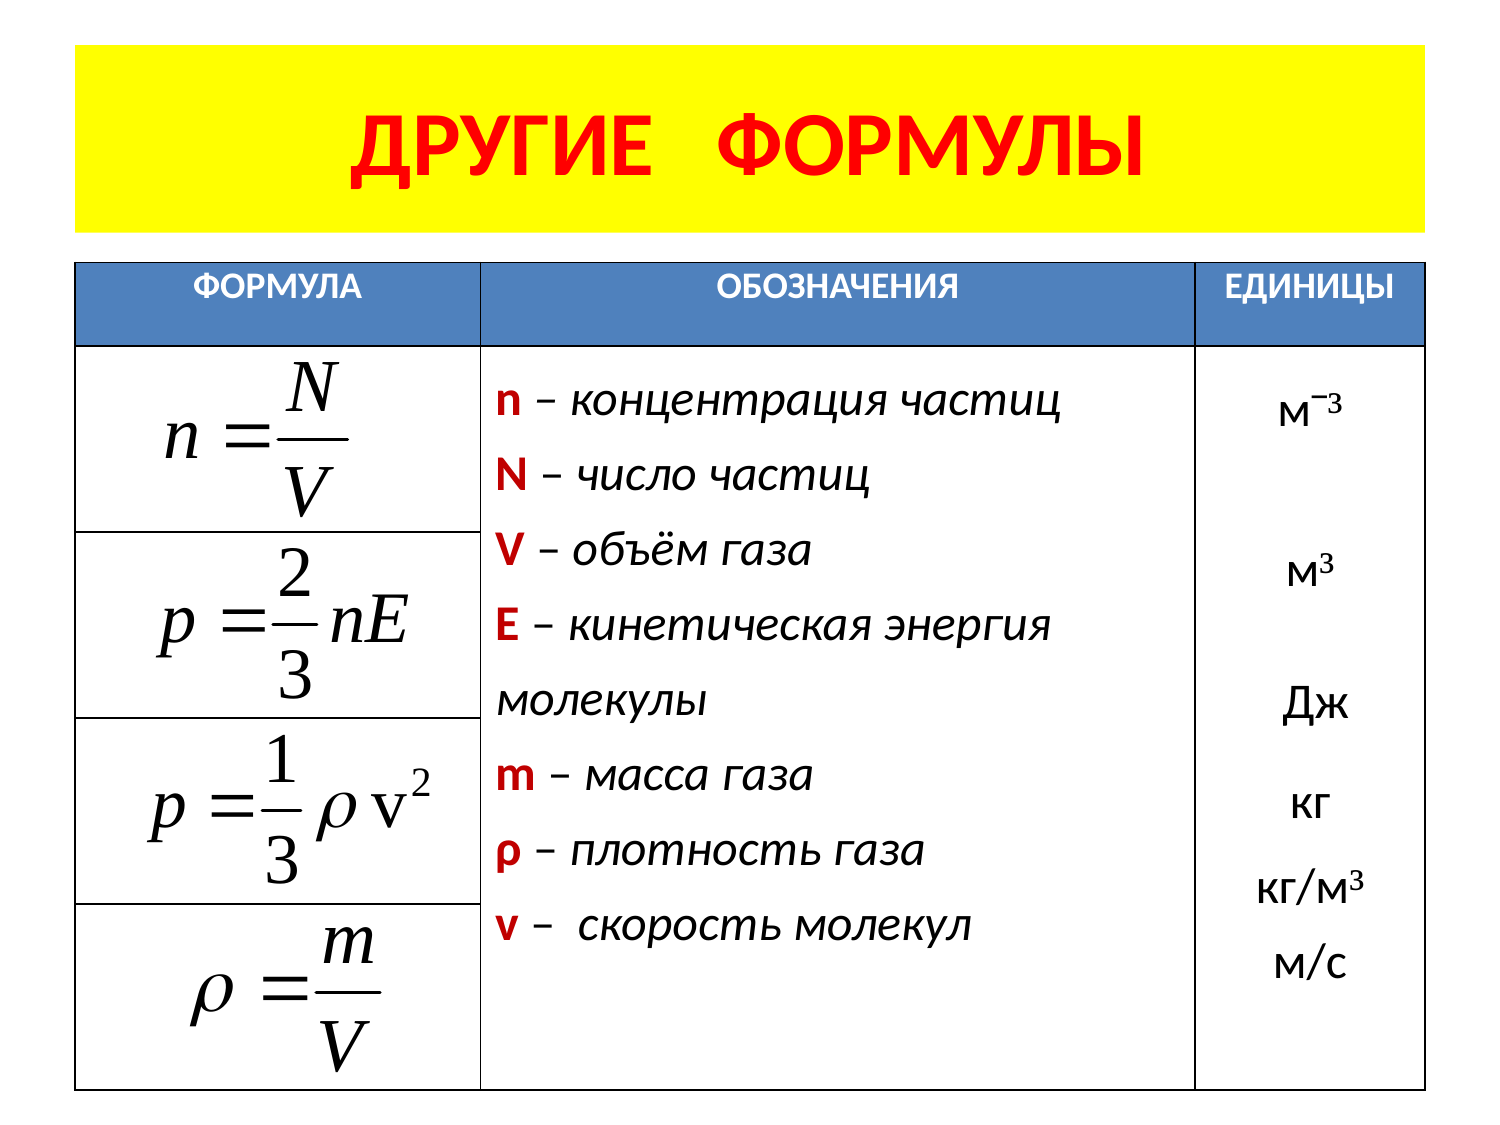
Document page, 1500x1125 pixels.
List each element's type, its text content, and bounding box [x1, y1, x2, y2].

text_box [140, 527, 426, 713]
table_cell [76, 347, 147, 531]
table_header ОБОЗНАЧЕНИЯ [481, 263, 1194, 345]
table_cell мˉ³ м³ Дж кг кг/м³ м/с [1196, 347, 1424, 1089]
table_header ФОРМУЛА [76, 263, 480, 345]
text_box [175, 890, 399, 1088]
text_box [152, 339, 365, 525]
table_cell [369, 347, 480, 531]
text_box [131, 714, 442, 900]
table_cell [76, 719, 127, 903]
table_cell [446, 719, 480, 903]
table_cell [76, 905, 170, 1089]
table_cell [76, 533, 135, 717]
table_cell n – концентрация частиц N – число частиц V – объём газа Е – кинетическая энергия молекулы m – масса газа ρ – плотность газа v – скорость молекул [481, 347, 1194, 1089]
table_cell [429, 533, 480, 717]
table_cell [403, 905, 480, 1089]
table_header ЕДИНИЦЫ [1196, 263, 1424, 345]
title ДРУГИЕ ФОРМУЛЫ [75, 45, 1425, 233]
